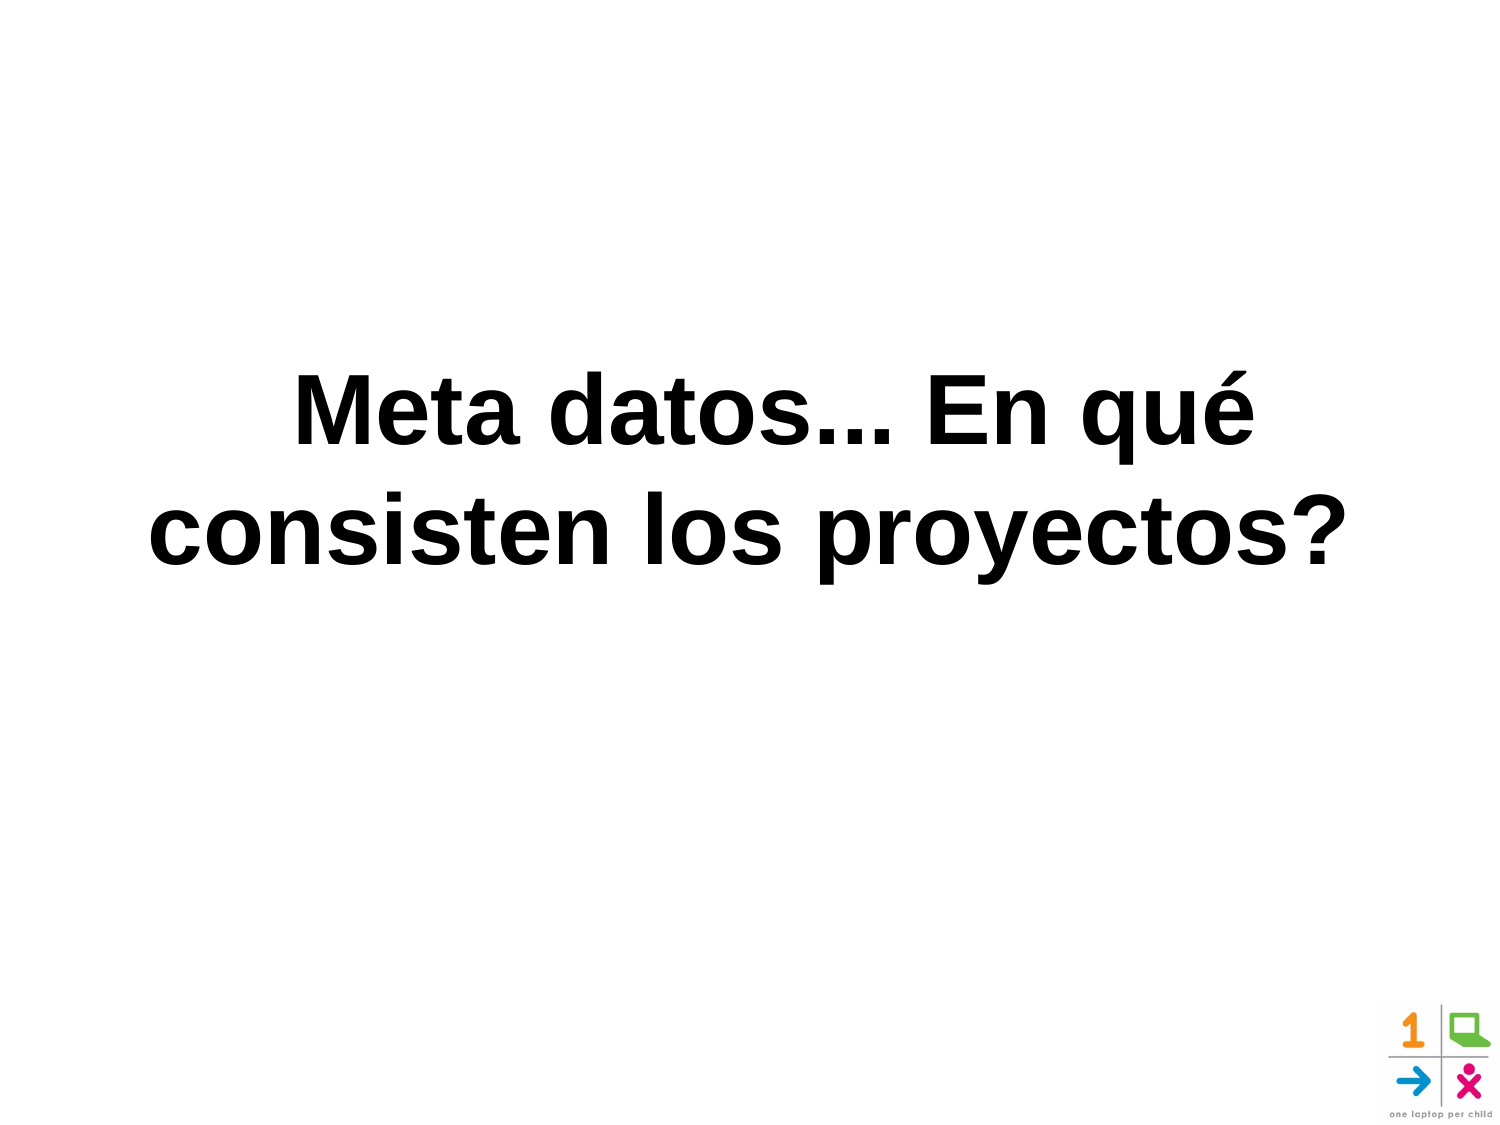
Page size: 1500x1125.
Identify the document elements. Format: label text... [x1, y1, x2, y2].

title Meta datos... En qué consisten los proyectos? [112, 329, 1388, 600]
text_box [1378, 1000, 1500, 1125]
